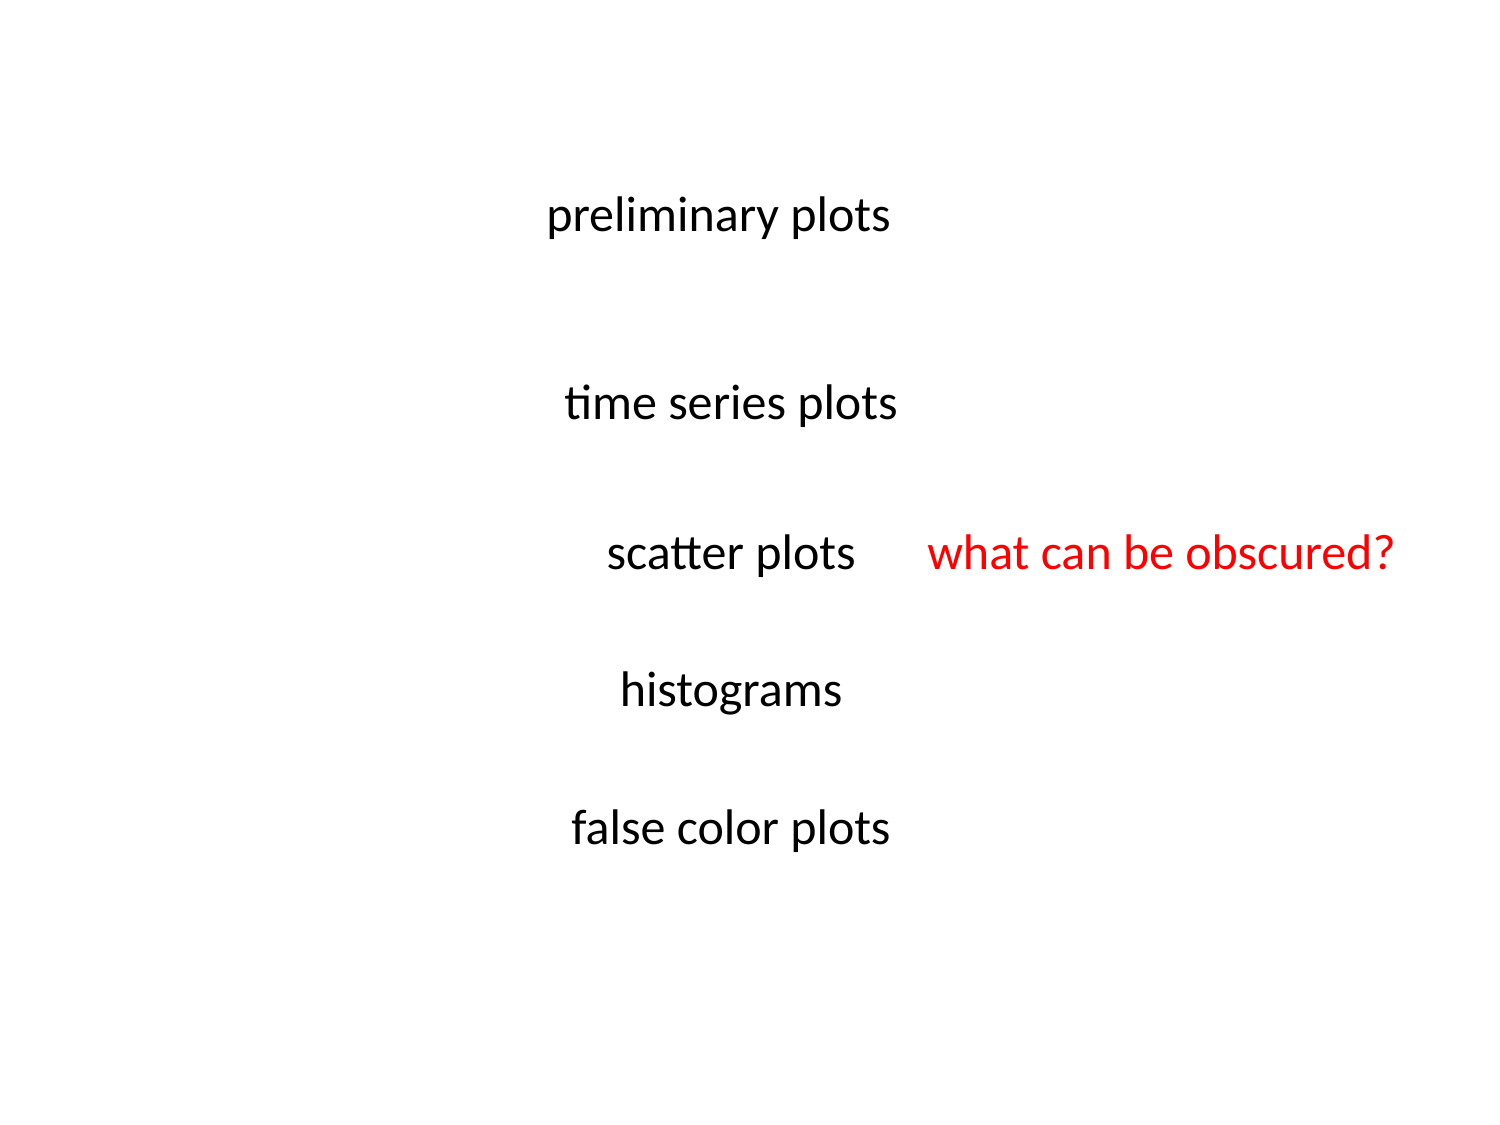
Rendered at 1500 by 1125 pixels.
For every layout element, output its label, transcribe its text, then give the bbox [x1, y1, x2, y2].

text_box histograms [287, 649, 1175, 724]
text_box what can be obscured? [912, 511, 1500, 587]
text_box time series plots [287, 362, 1175, 437]
text_box scatter plots [287, 511, 912, 587]
text_box preliminary plots [274, 174, 1163, 249]
text_box false color plots [287, 786, 1175, 862]
